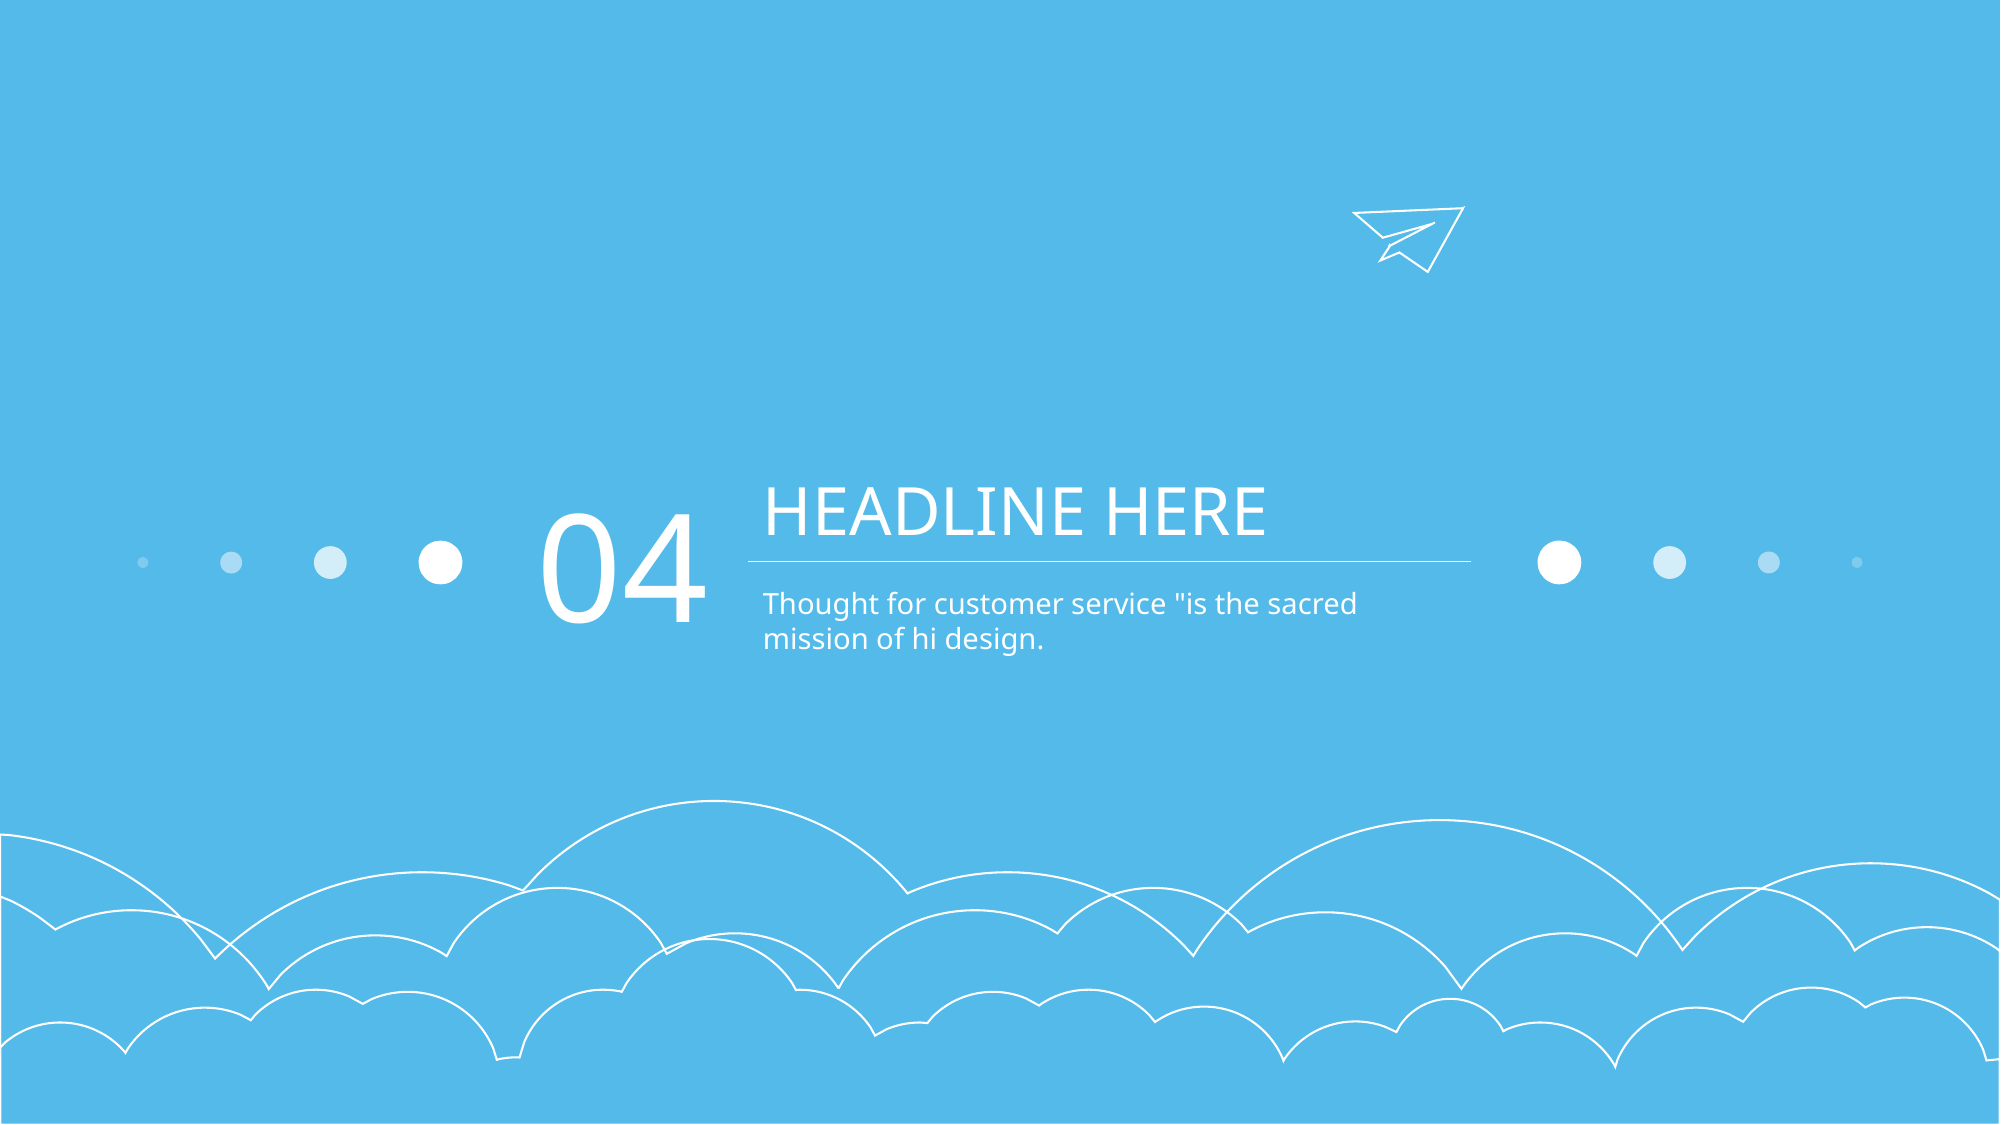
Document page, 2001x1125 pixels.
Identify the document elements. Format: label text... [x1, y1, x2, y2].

text_box [0, 886, 665, 1058]
text_box [312, 545, 348, 581]
text_box [219, 550, 244, 575]
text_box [748, 461, 1477, 664]
text_box [0, 938, 2000, 1125]
text_box [1652, 545, 1688, 581]
text_box [0, 833, 182, 927]
text_box [1227, 819, 1661, 986]
text_box [1762, 862, 2000, 948]
text_box [230, 799, 1111, 985]
text_box [417, 539, 464, 586]
text_box [1351, 205, 1466, 274]
text_box [1850, 555, 1864, 570]
text_box [697, 886, 2000, 1062]
text_box [136, 555, 150, 570]
text_box [1536, 539, 1583, 586]
text_box 04 [521, 465, 723, 660]
text_box [1756, 550, 1781, 575]
